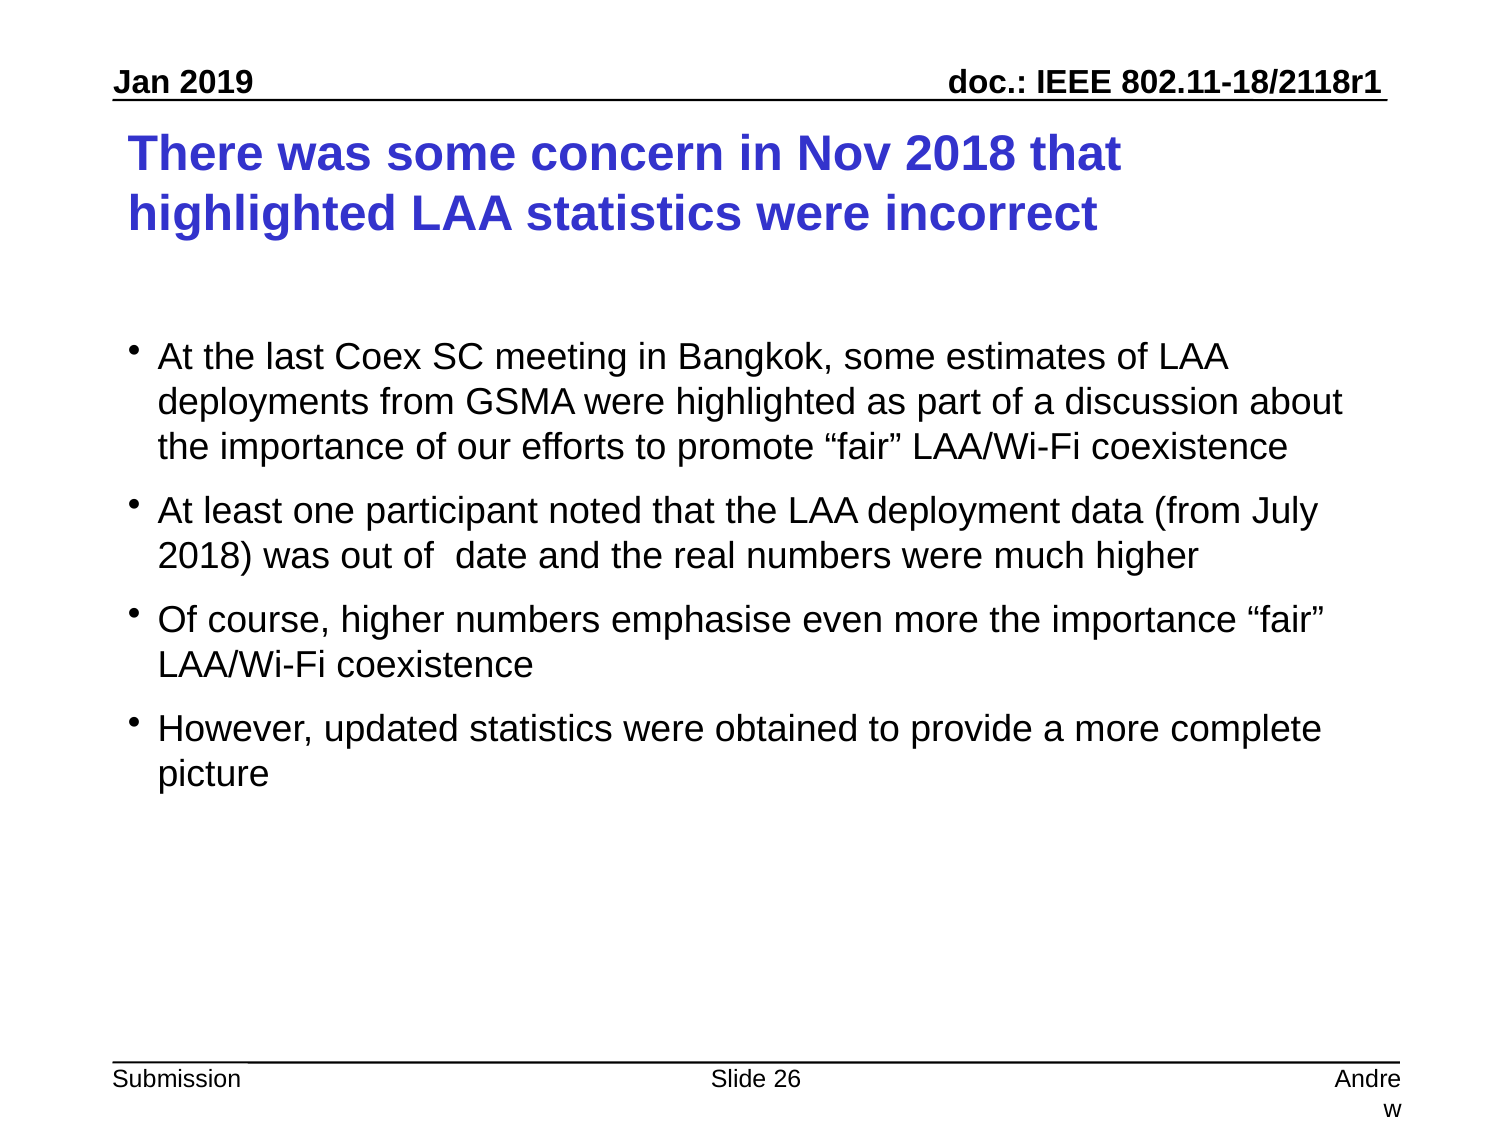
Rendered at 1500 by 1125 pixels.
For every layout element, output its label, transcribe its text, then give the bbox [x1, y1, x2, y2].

title There was some concern in Nov 2018 that highlighted LAA statistics were incorrect [112, 112, 1388, 288]
footer Andrew Myles, Cisco [1320, 1061, 1402, 1093]
list At the last Coex SC meeting in Bangkok, some estimates of LAA deployments from GSMA were highlighted as part of a discussion about the importance of our efforts to promote “fair” LAA/Wi-Fi coexistence At least one participant noted that the LAA deployment data (from July 2018) was out of date and the real numbers were much higher Of course, higher numbers emphasise even more the importance “fair” LAA/Wi-Fi coexistence However, updated statistics were obtained to provide a more complete picture [112, 324, 1388, 1000]
slide_number Slide 26 [709, 1061, 803, 1093]
